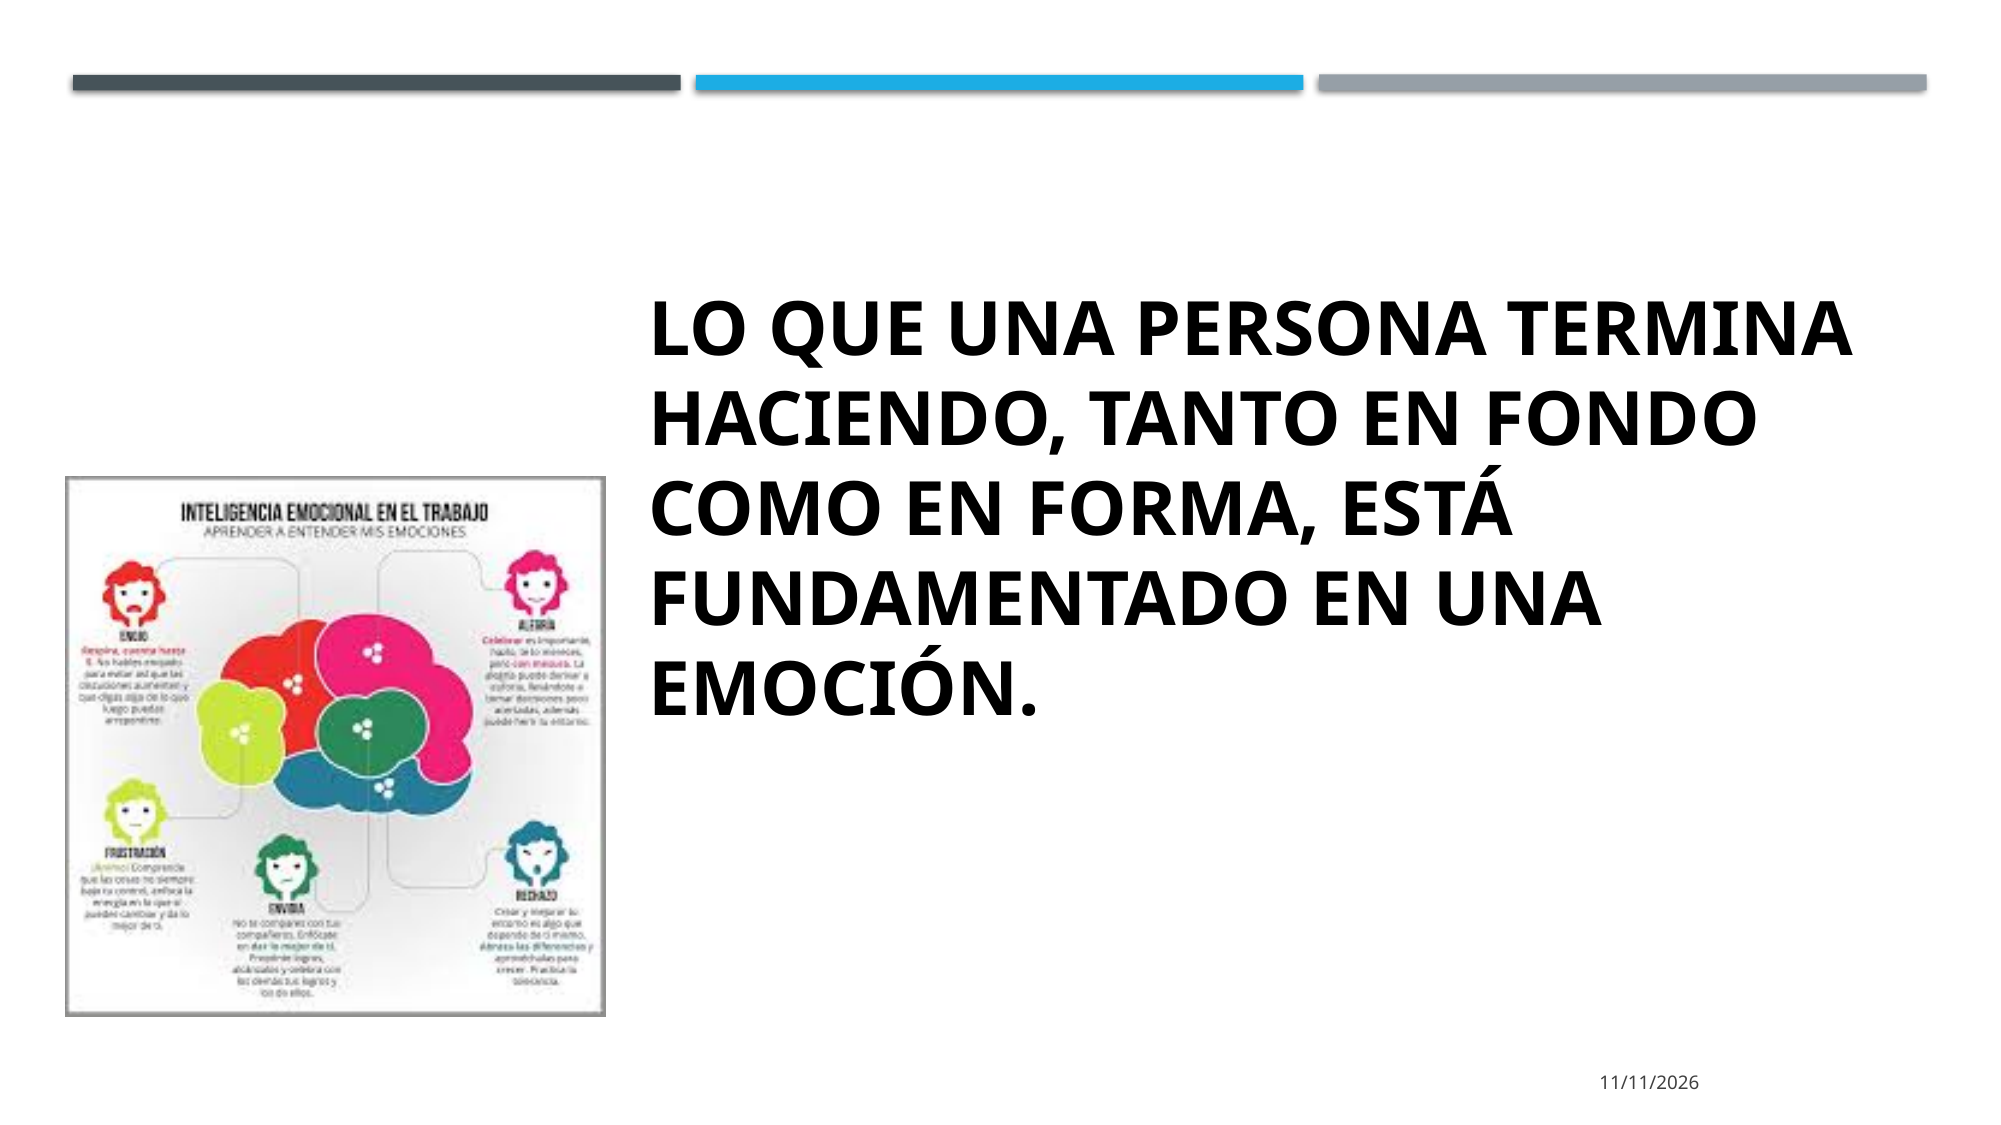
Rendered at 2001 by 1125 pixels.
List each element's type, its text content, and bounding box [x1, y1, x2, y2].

text_box LO QUE UNA PERSONA TERMINA HACIENDO, TANTO EN FONDO COMO EN FORMA, ESTÁ FUNDAMENTADO EN UNA EMOCIÓN. [633, 273, 1912, 739]
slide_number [1247, 1053, 1715, 1114]
picture [65, 475, 606, 1017]
